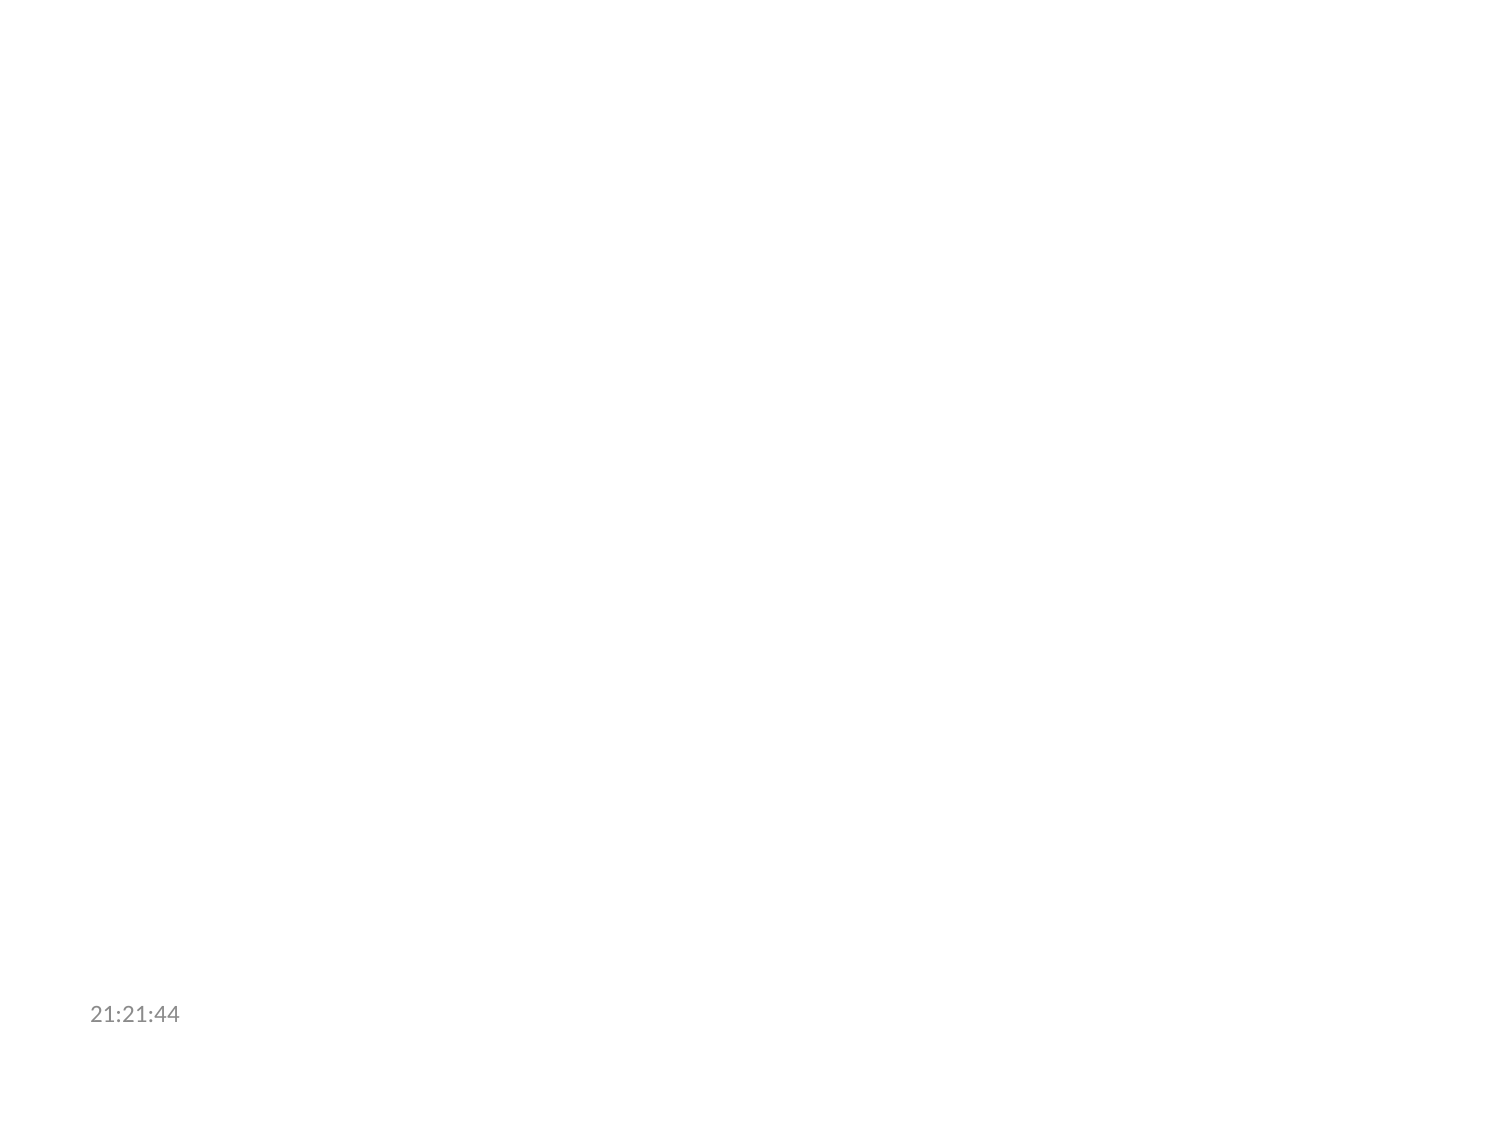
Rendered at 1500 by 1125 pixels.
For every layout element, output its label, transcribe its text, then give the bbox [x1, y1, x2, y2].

text_box 15:35:09 [75, 982, 425, 1043]
